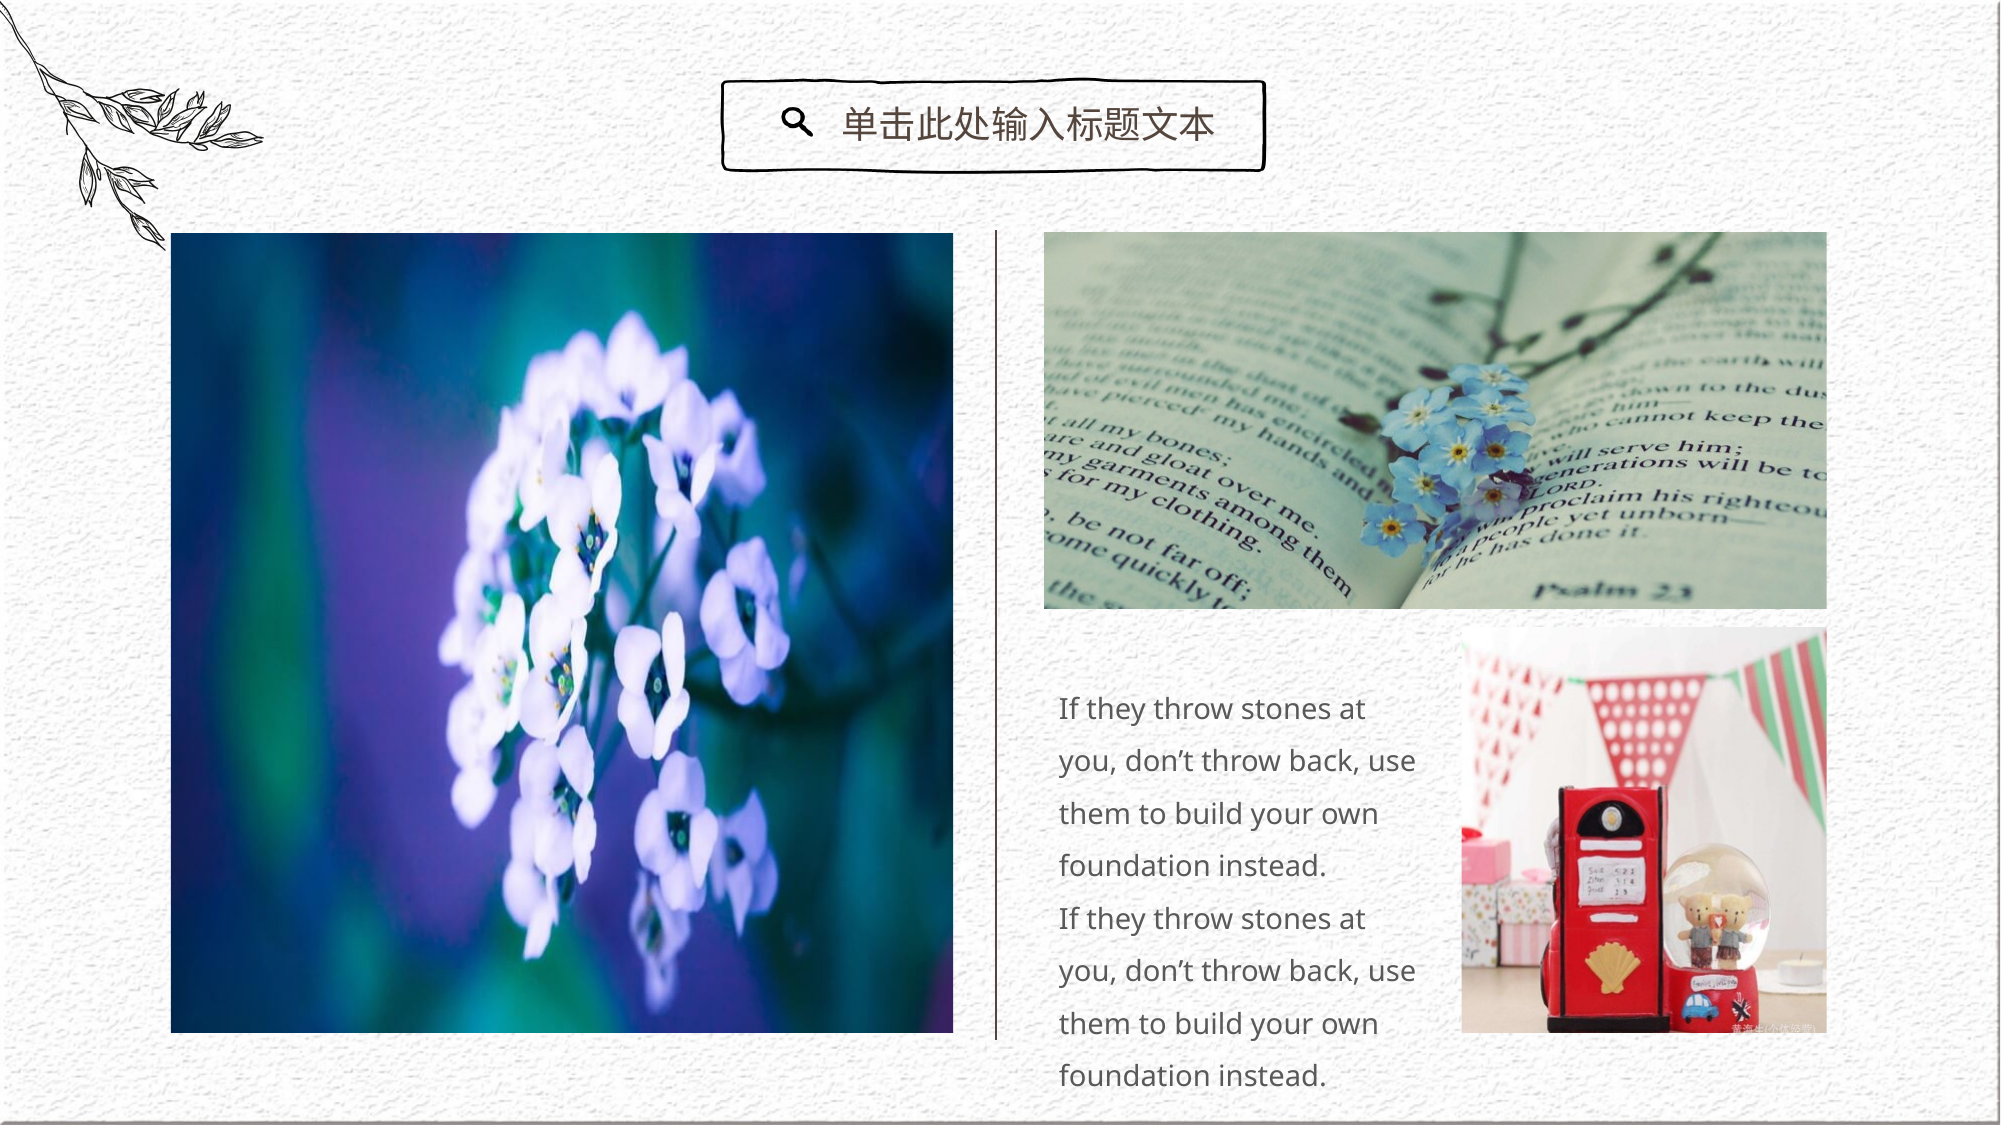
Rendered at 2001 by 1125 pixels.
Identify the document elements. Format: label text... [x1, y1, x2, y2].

text_box [170, 232, 954, 1034]
text_box [1461, 627, 1828, 1034]
text_box If they throw stones at you, don’t throw back, use them to build your own foundation instead. If they throw stones at you, don’t throw back, use them to build your own foundation instead. [1044, 665, 1447, 1100]
text_box [1043, 232, 1828, 609]
picture [0, 0, 2001, 1125]
